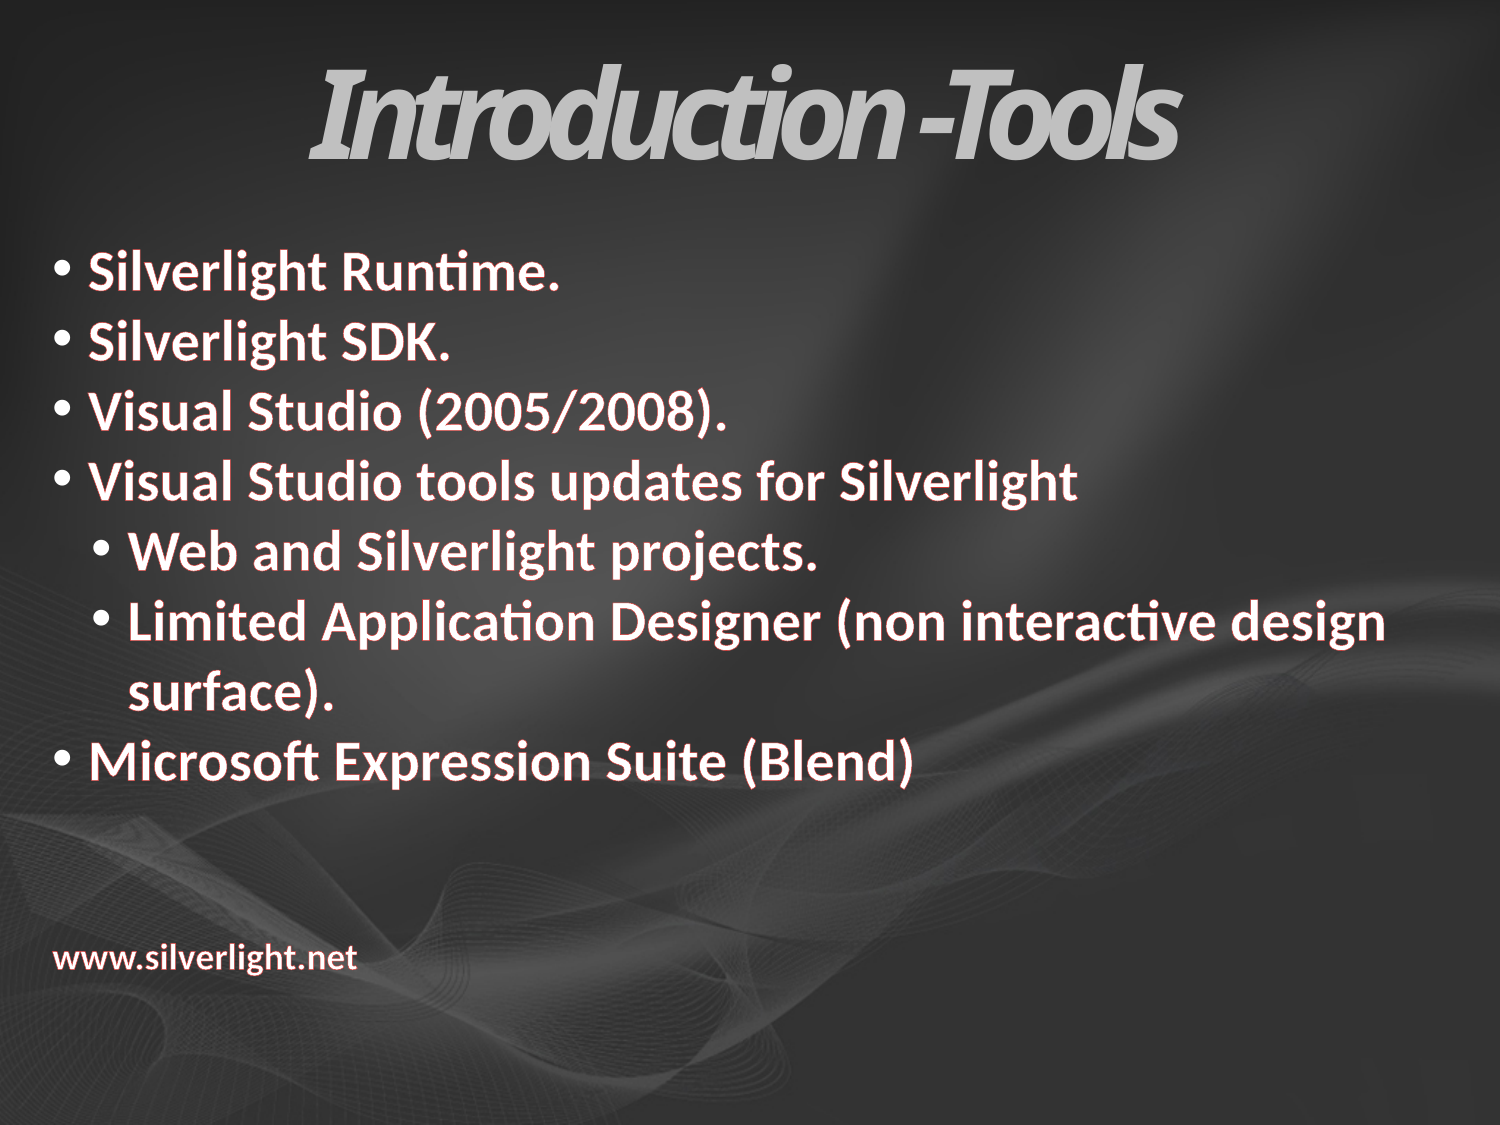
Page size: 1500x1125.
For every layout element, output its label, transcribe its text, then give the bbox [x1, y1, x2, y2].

title Introduction -Tools [24, 37, 1476, 201]
text_box Silverlight Runtime. Silverlight SDK. Visual Studio (2005/2008). Visual Studio tools updates for Silverlight Web and Silverlight projects. Limited Application Designer (non interactive design surface). Microsoft Expression Suite (Blend) www.silverlight.net [37, 224, 1463, 985]
picture [0, 0, 1500, 1125]
